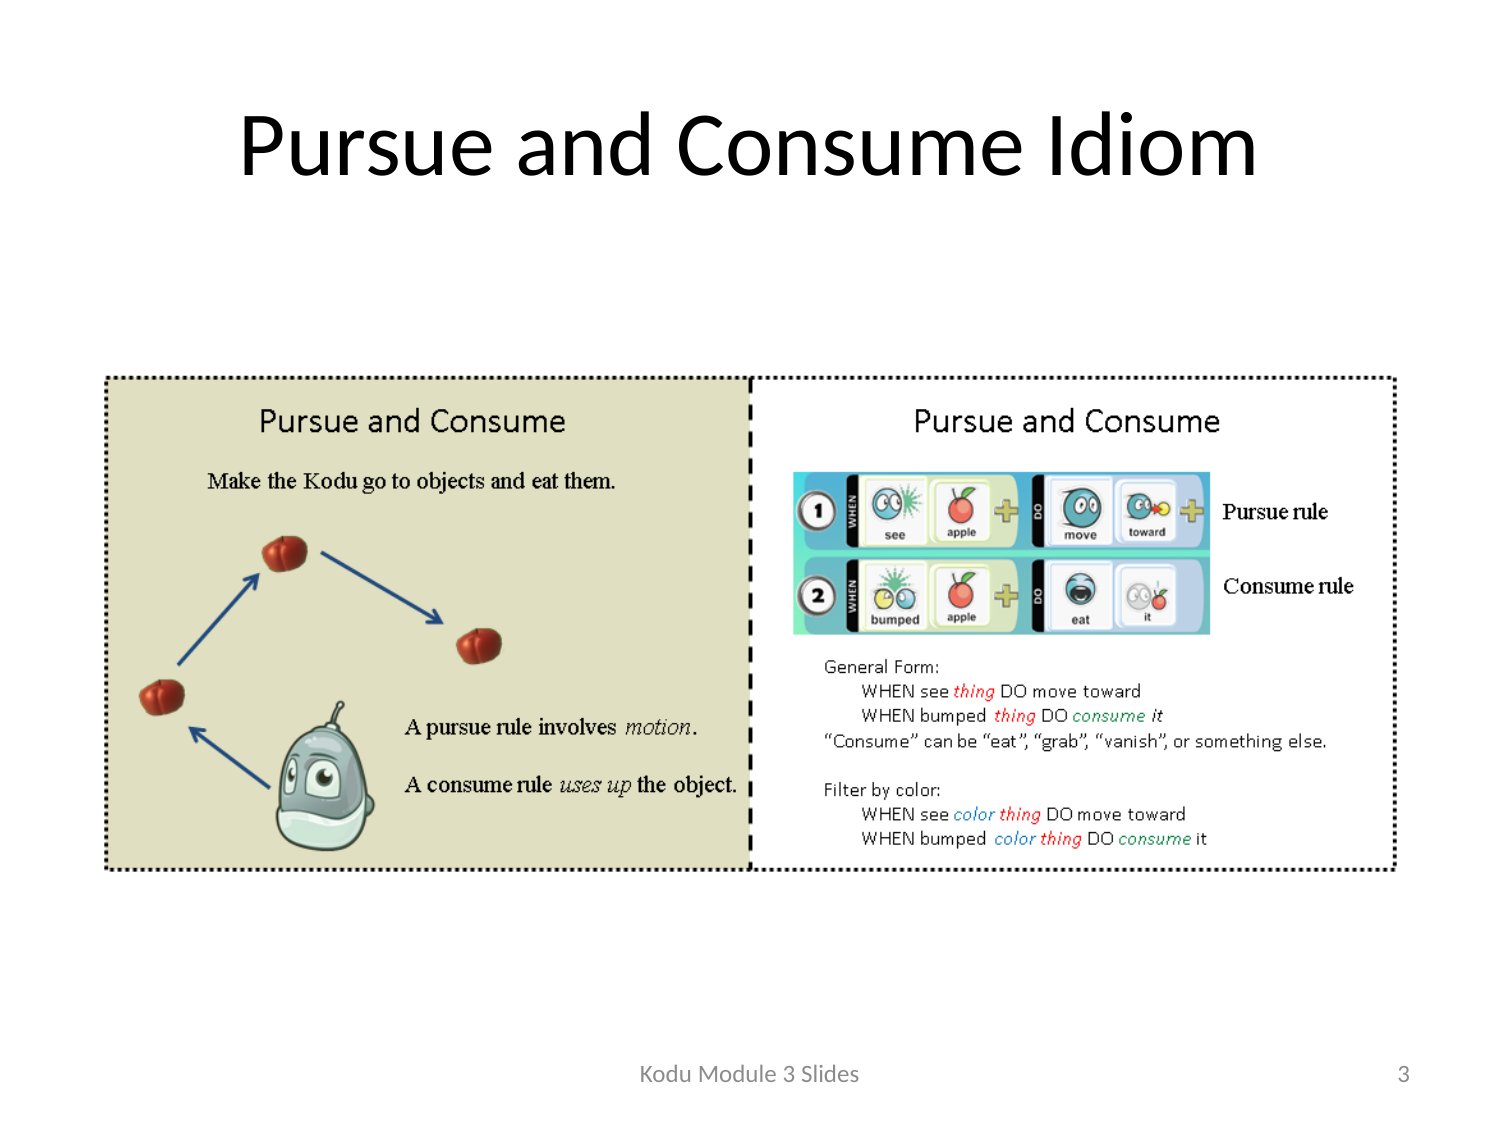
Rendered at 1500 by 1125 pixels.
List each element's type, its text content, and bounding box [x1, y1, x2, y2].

title Pursue and Consume Idiom [75, 45, 1425, 233]
picture [74, 326, 1426, 941]
slide_number 3 [1074, 1042, 1425, 1103]
footer Kodu Module 3 Slides [512, 1042, 988, 1103]
